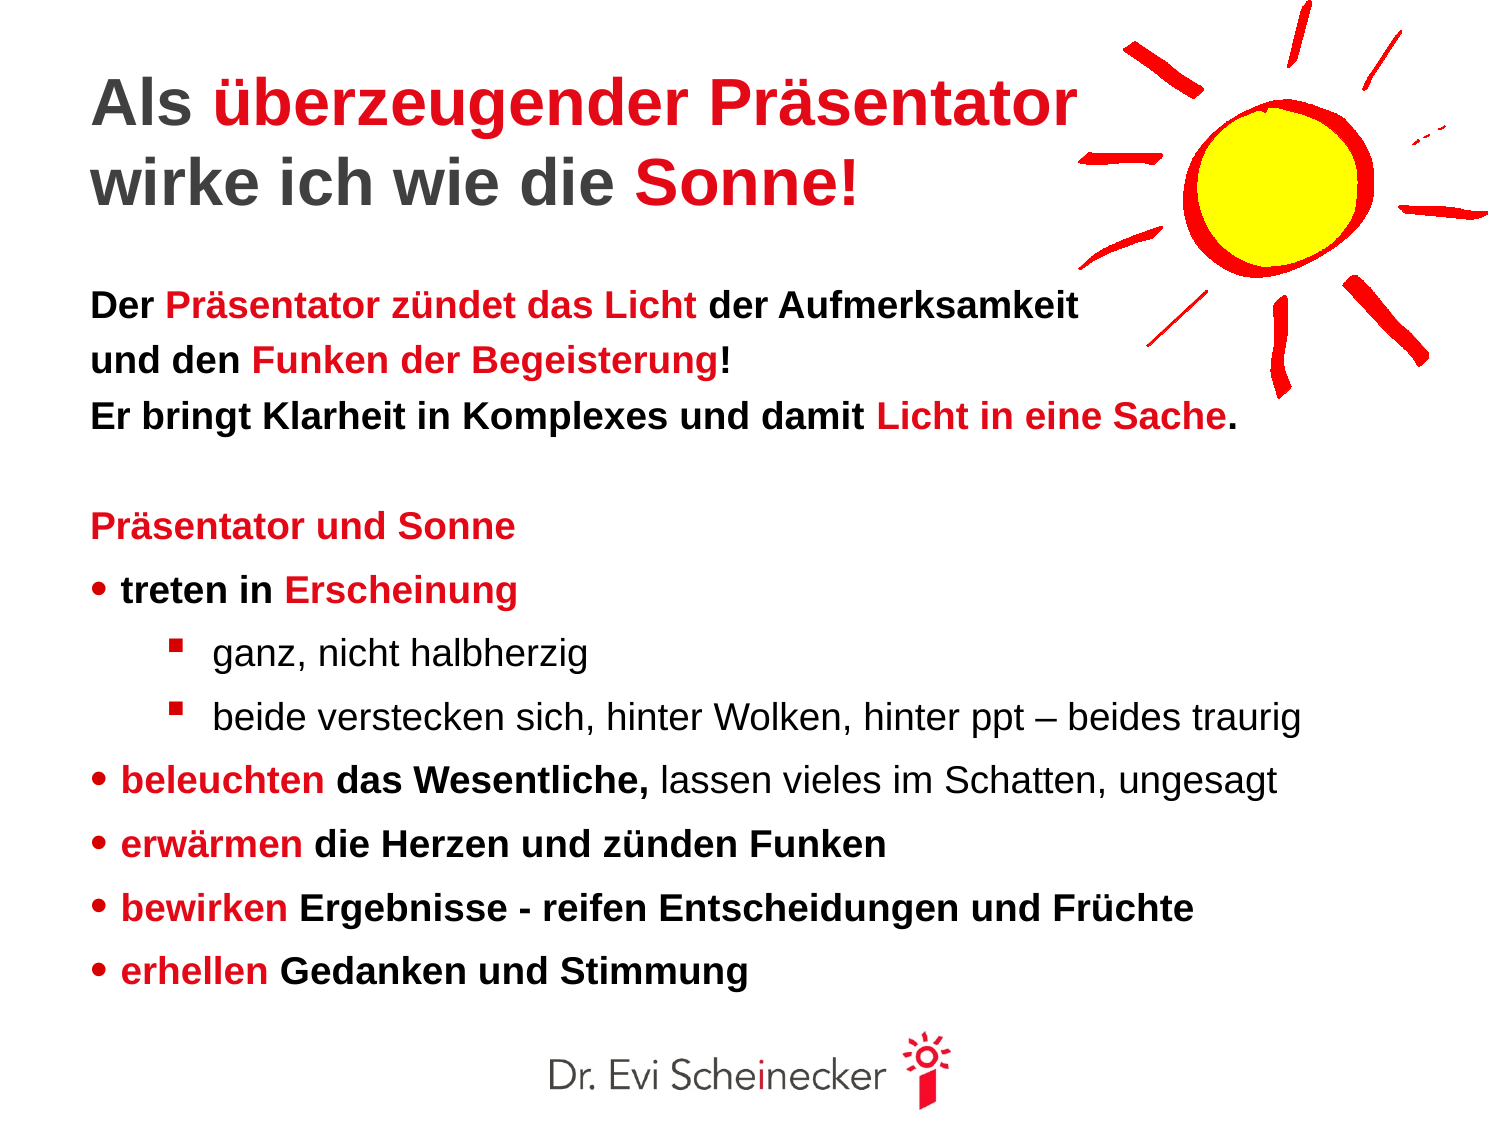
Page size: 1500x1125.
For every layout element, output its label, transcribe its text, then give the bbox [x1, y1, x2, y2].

list Der Präsentator zündet das Licht der Aufmerksamkeit und den Funken der Begeisterung! Er bringt Klarheit in Komplexes und damit Licht in eine Sache. Präsentator und Sonne treten in Erscheinung ganz, nicht halbherzig beide verstecken sich, hinter Wolken, hinter ppt – beides traurig beleuchten das Wesentliche, lassen vieles im Schatten, ungesagt erwärmen die Herzen und zünden Funken bewirken Ergebnisse - reifen Entscheidungen und Früchte erhellen Gedanken und Stimmung [75, 262, 1425, 1005]
picture [550, 1031, 951, 1110]
title Als überzeugender Präsentator wirke ich wie die Sonne! [75, 45, 1072, 233]
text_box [1077, 0, 1489, 399]
